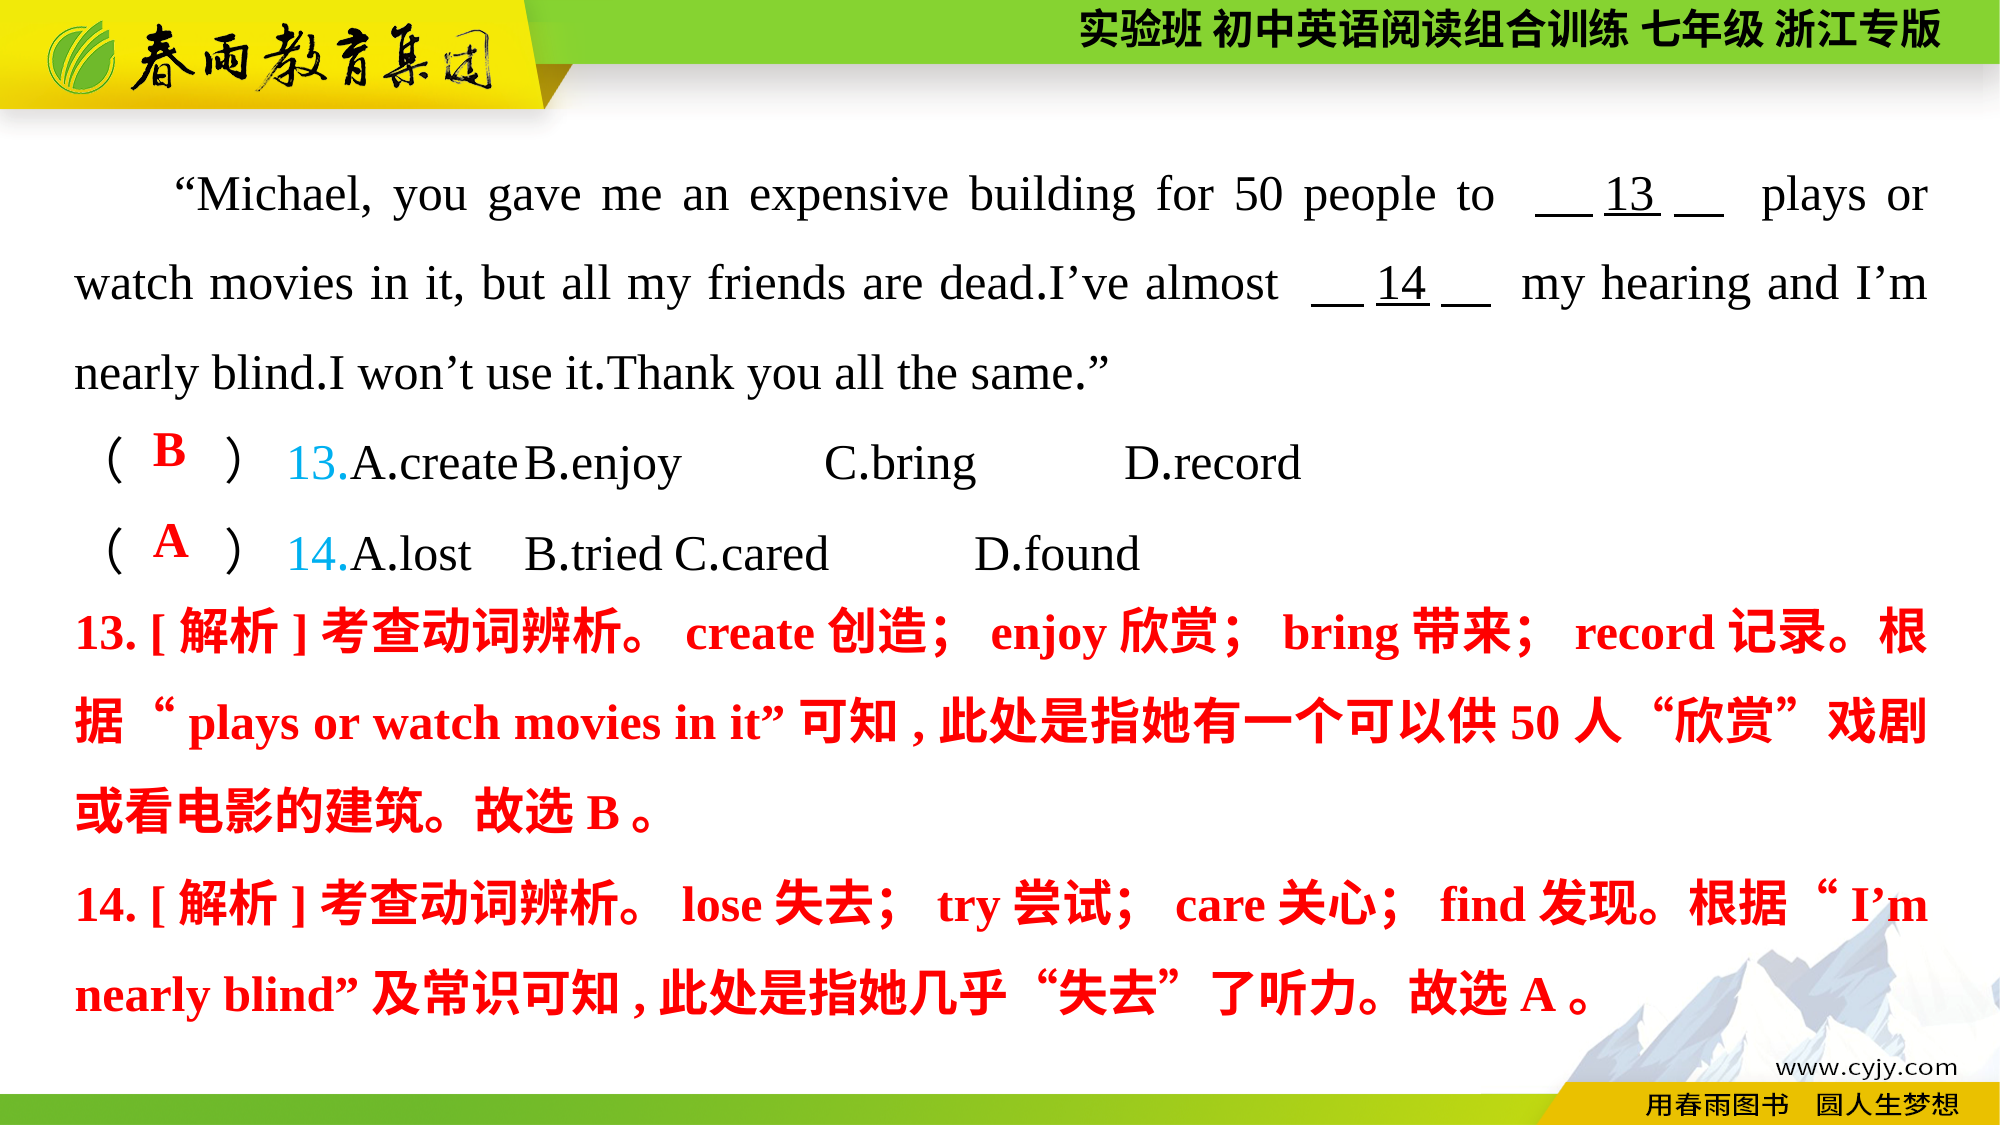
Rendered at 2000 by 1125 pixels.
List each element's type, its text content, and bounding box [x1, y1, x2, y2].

picture [0, 0, 2000, 1125]
list “Michael, you gave me an expensive building for 50 people to 13 plays or watch movies in it, but all my friends are dead.I’ve almost 14 my hearing and I’m nearly blind.I won’t use it.Thank you all the same.” （ ）13.A.create B.enjoy C.bring D.record （ ）14.A.lost B.tried C.cared D.found [59, 122, 1944, 562]
text_box 13. [解析]考查动词辨析。create创造；enjoy欣赏；bring带来；record记录。根据“plays or watch movies in it”可知,此处是指她有一个可以供50人“欣赏”戏剧或看电影的建筑。故选B。 [59, 562, 1944, 834]
text_box A [138, 500, 204, 575]
text_box 14. [解析]考查动词辨析。lose失去；try尝试；care关心；find发现。根据“I’m nearly blind”及常识可知,此处是指她几乎“失去”了听力。故选A。 [59, 834, 1944, 1029]
text_box B [138, 408, 202, 484]
